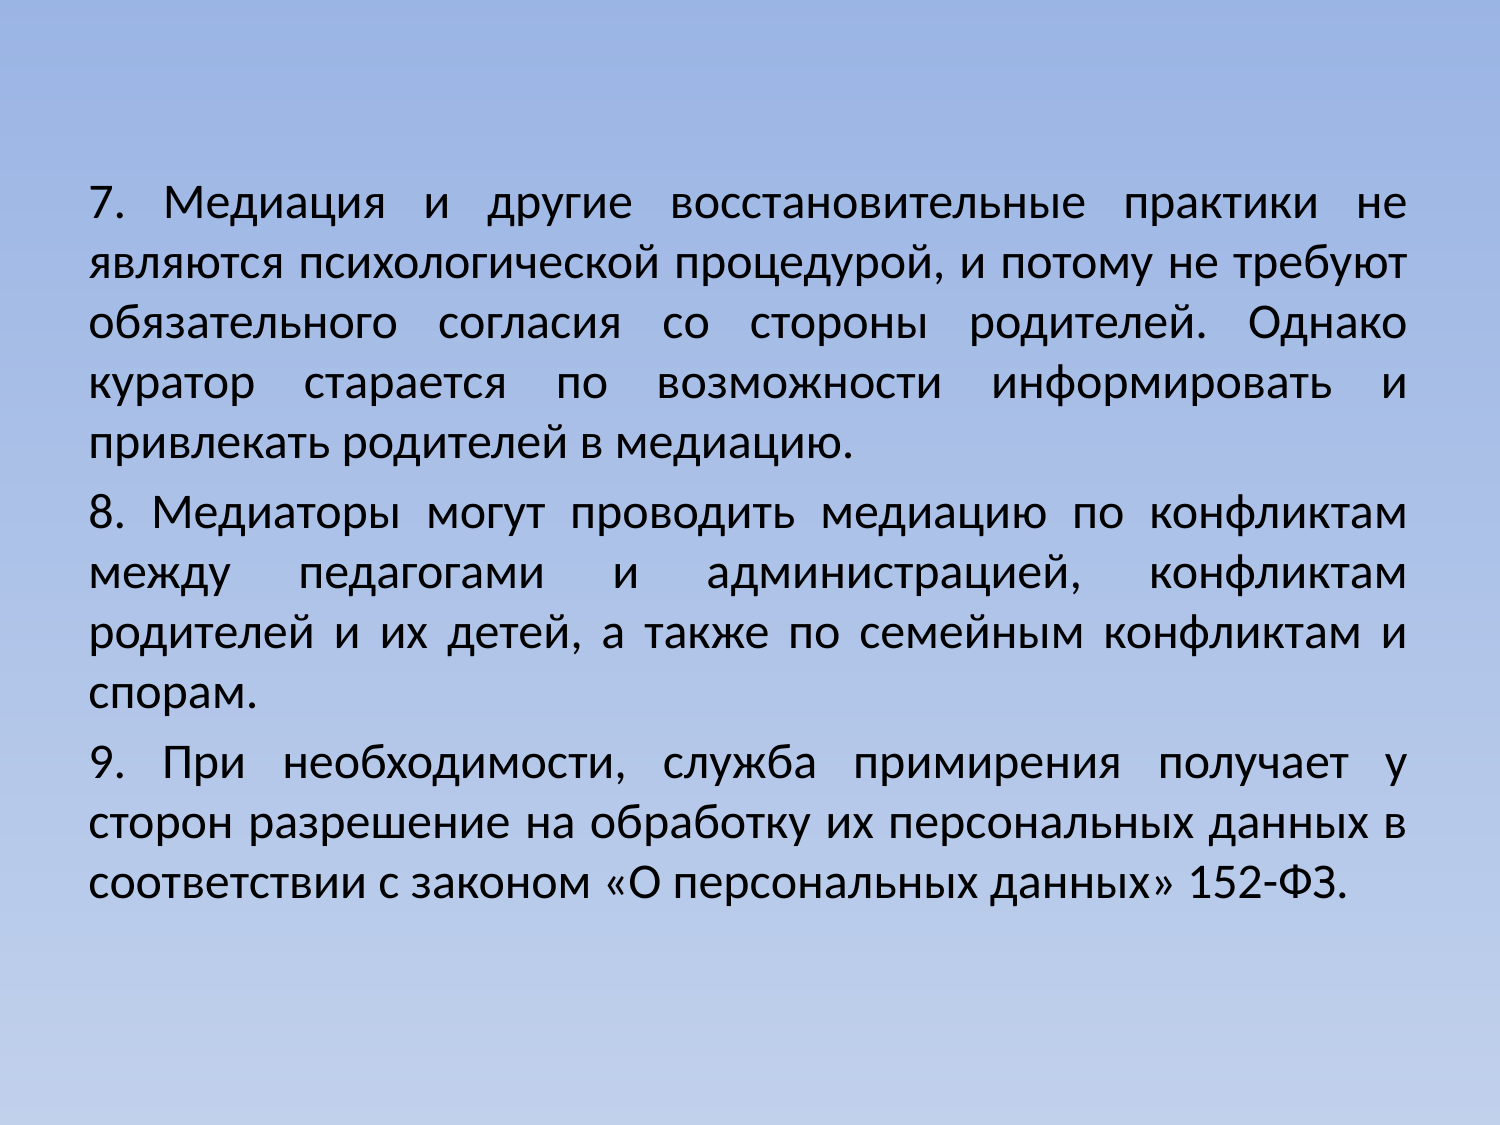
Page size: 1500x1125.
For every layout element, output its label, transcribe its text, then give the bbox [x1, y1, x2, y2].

list 7. Медиация и другие восстановительные практики не являются психологической процедурой, и потому не требуют обязательного согласия со стороны родителей. Однако куратор старается по возможности информировать и привлекать родителей в медиацию. 8. Медиаторы могут проводить медиацию по конфликтам между педагогами и администрацией, конфликтам родителей и их детей, а также по семейным конфликтам и спорам. 9. При необходимости, служба примирения получает у сторон разрешение на обработку их персональных данных в соответствии с законом «О персональных данных» 152-ФЗ. [73, 160, 1424, 1005]
